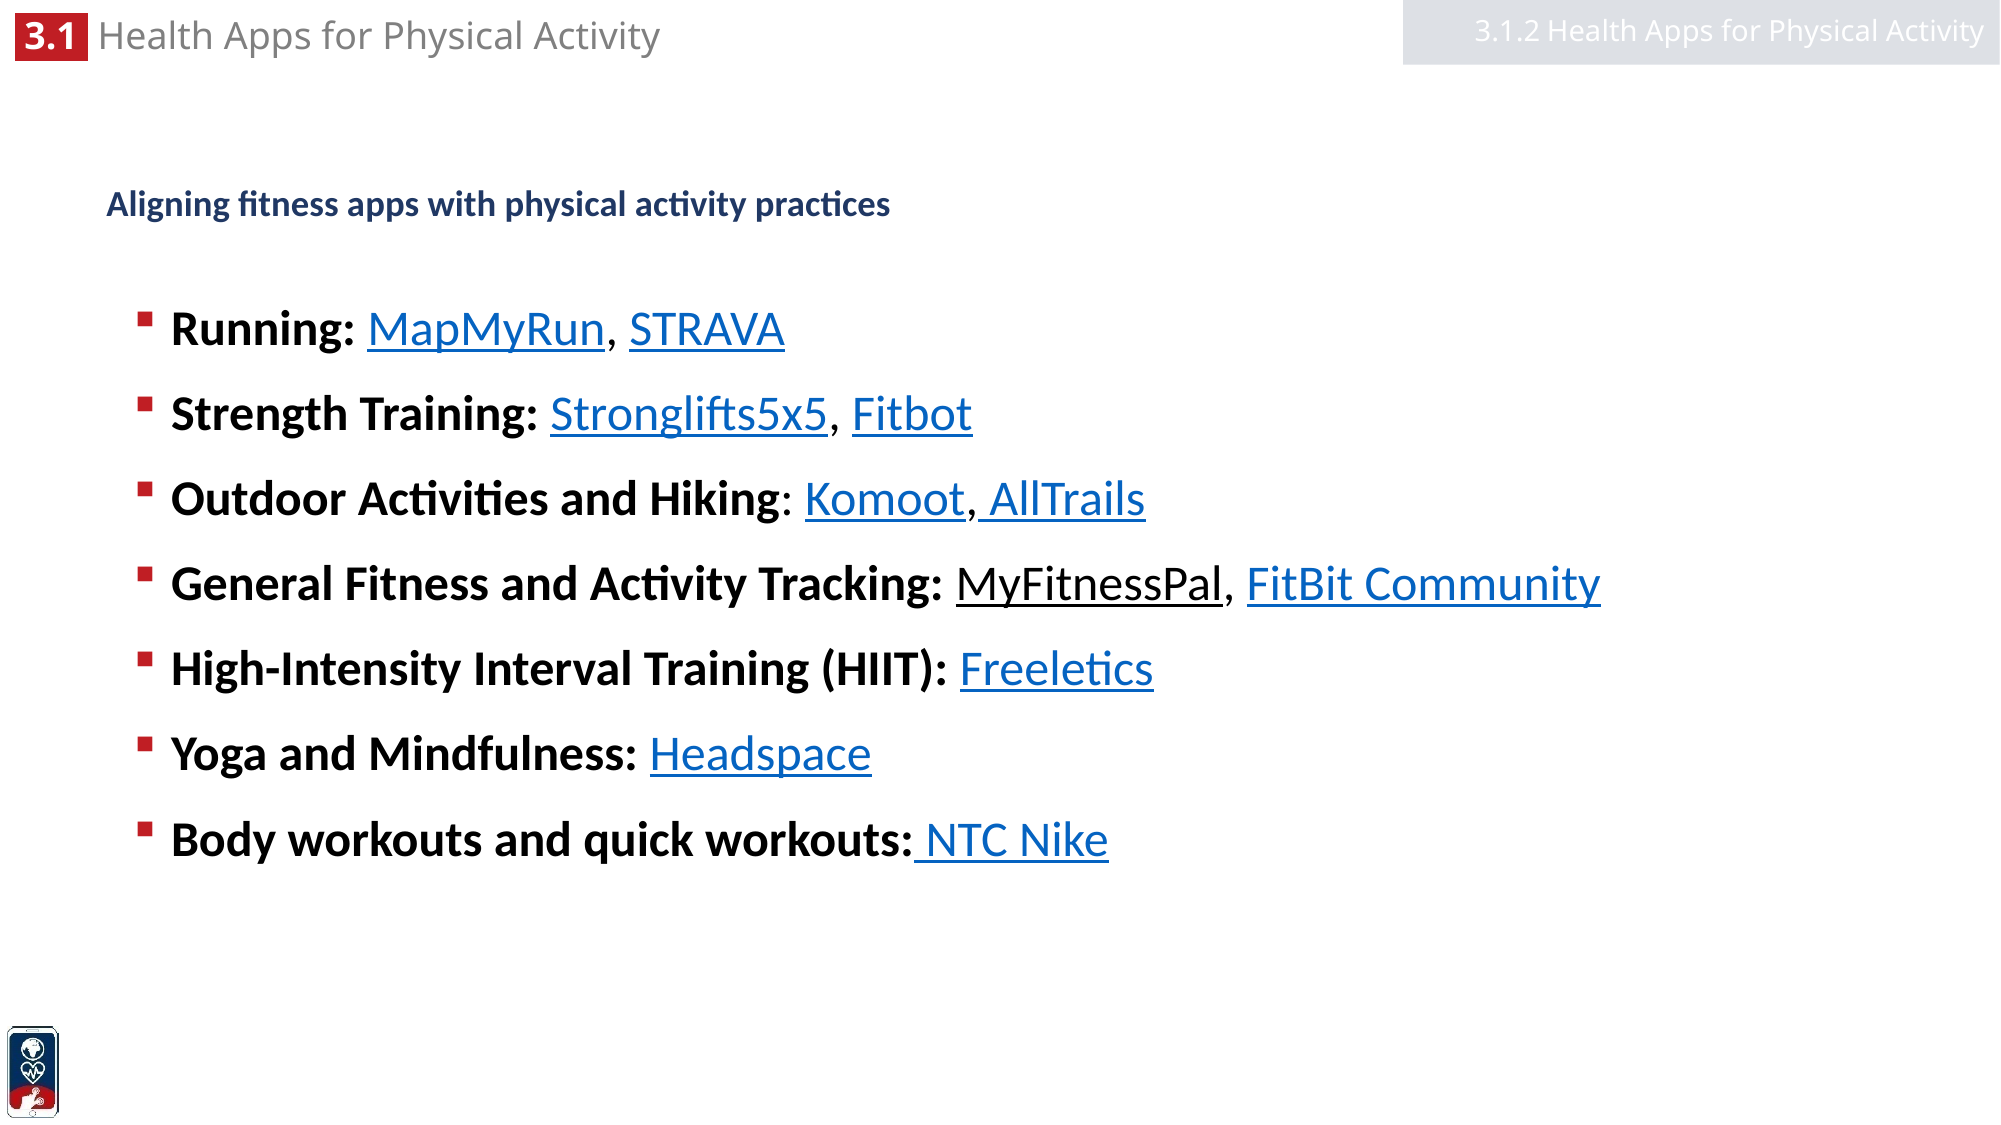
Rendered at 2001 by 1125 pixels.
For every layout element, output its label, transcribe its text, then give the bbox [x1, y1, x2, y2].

list Running: MapMyRun, STRAVA Strength Training: Stronglifts5x5, Fitbot Outdoor Activities and Hiking: Komoot, AllTrails General Fitness and Activity Tracking: MyFitnessPal, FitBit Community High-Intensity Interval Training (HIIT): Freeletics Yoga and Mindfulness: Headspace Body workouts and quick workouts: NTC Nike [118, 288, 2000, 1044]
text_box 3.1.2 Health Apps for Physical Activity [1403, 0, 2000, 65]
title Aligning fitness apps with physical activity practices [91, 177, 1906, 277]
picture [7, 1026, 59, 1118]
